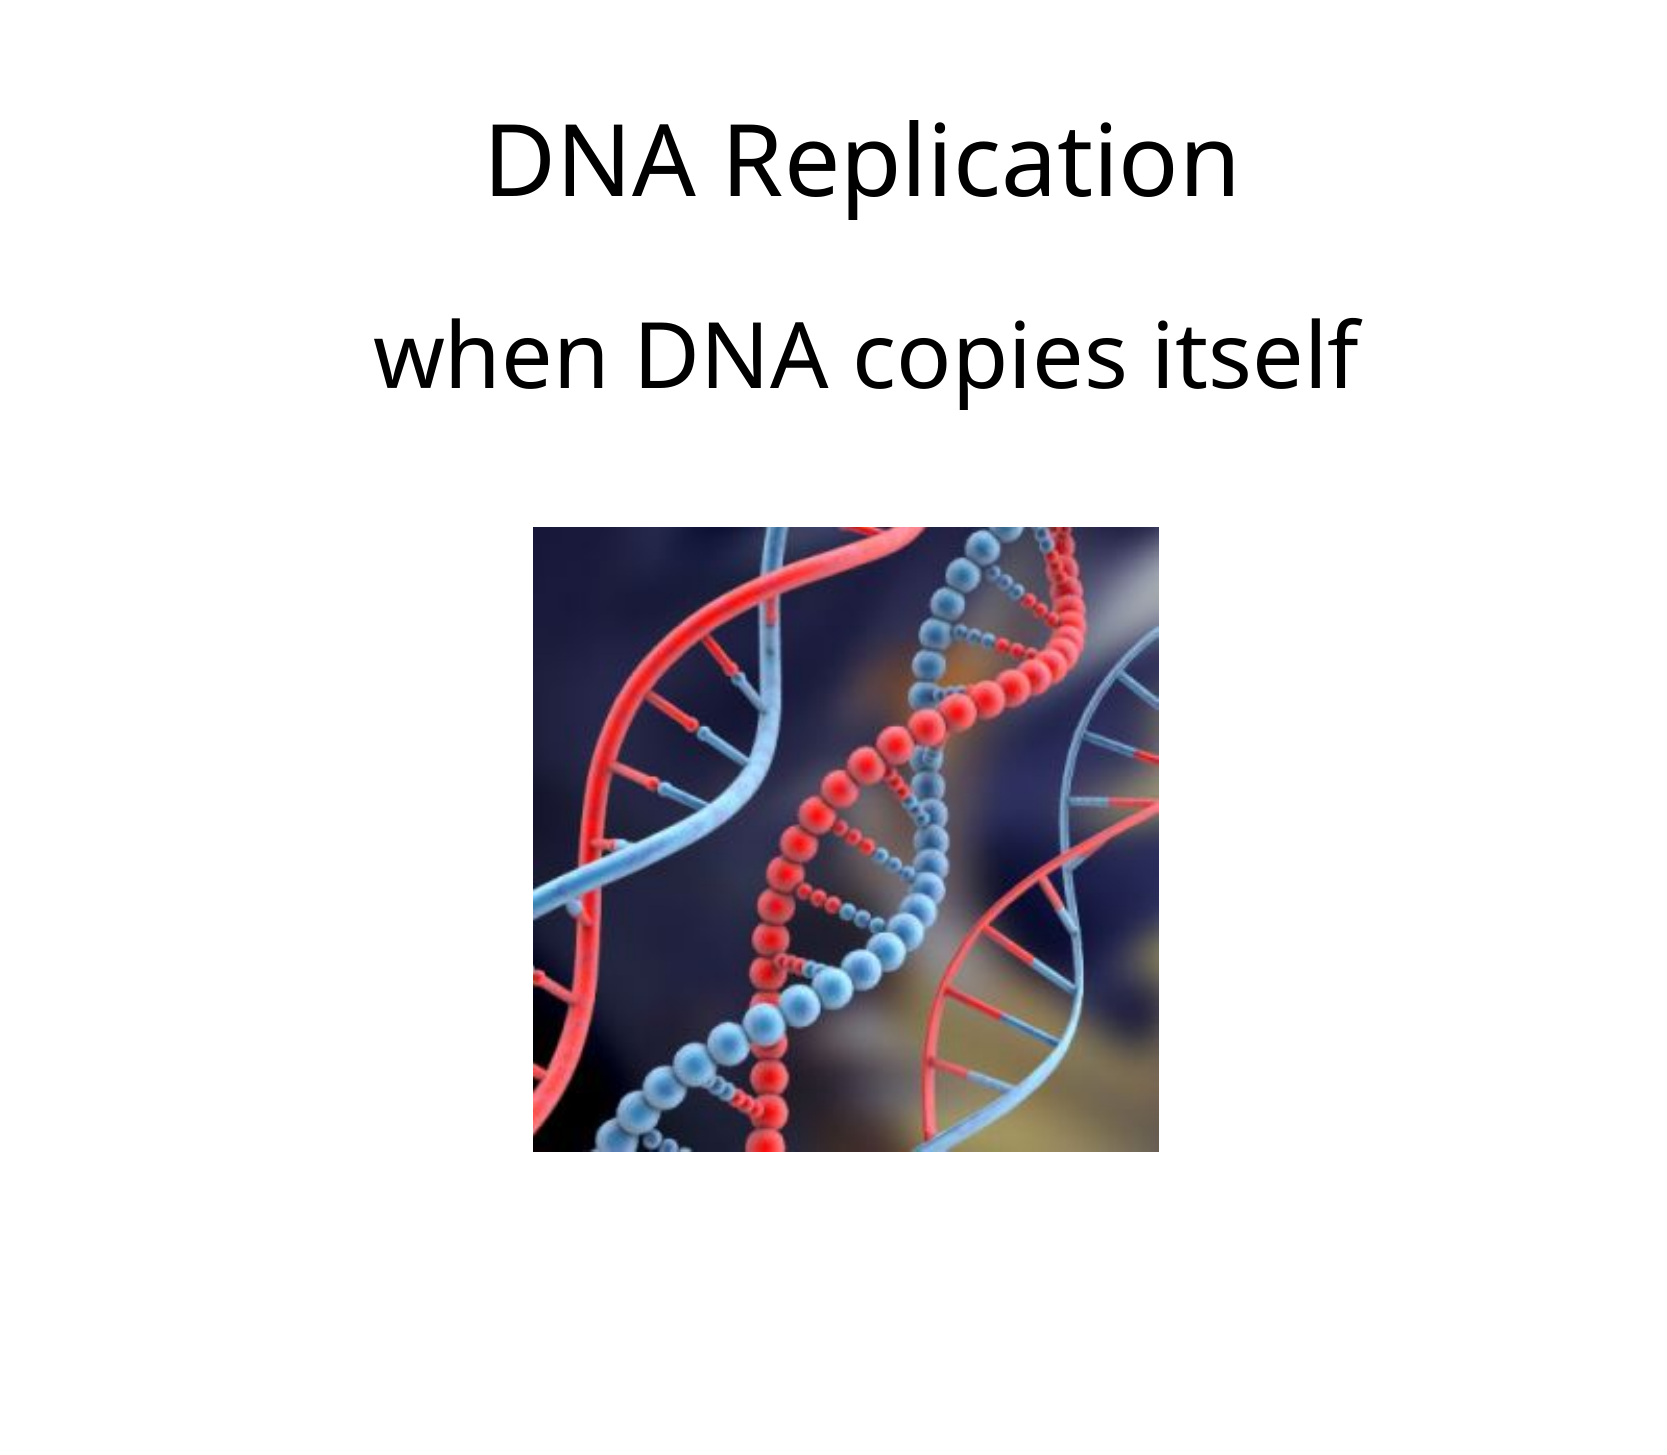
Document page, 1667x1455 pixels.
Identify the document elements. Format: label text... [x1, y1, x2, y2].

text_box DNA Replication [370, 89, 1355, 225]
picture [533, 526, 1159, 1153]
text_box when DNA copies itself [358, 289, 1421, 415]
